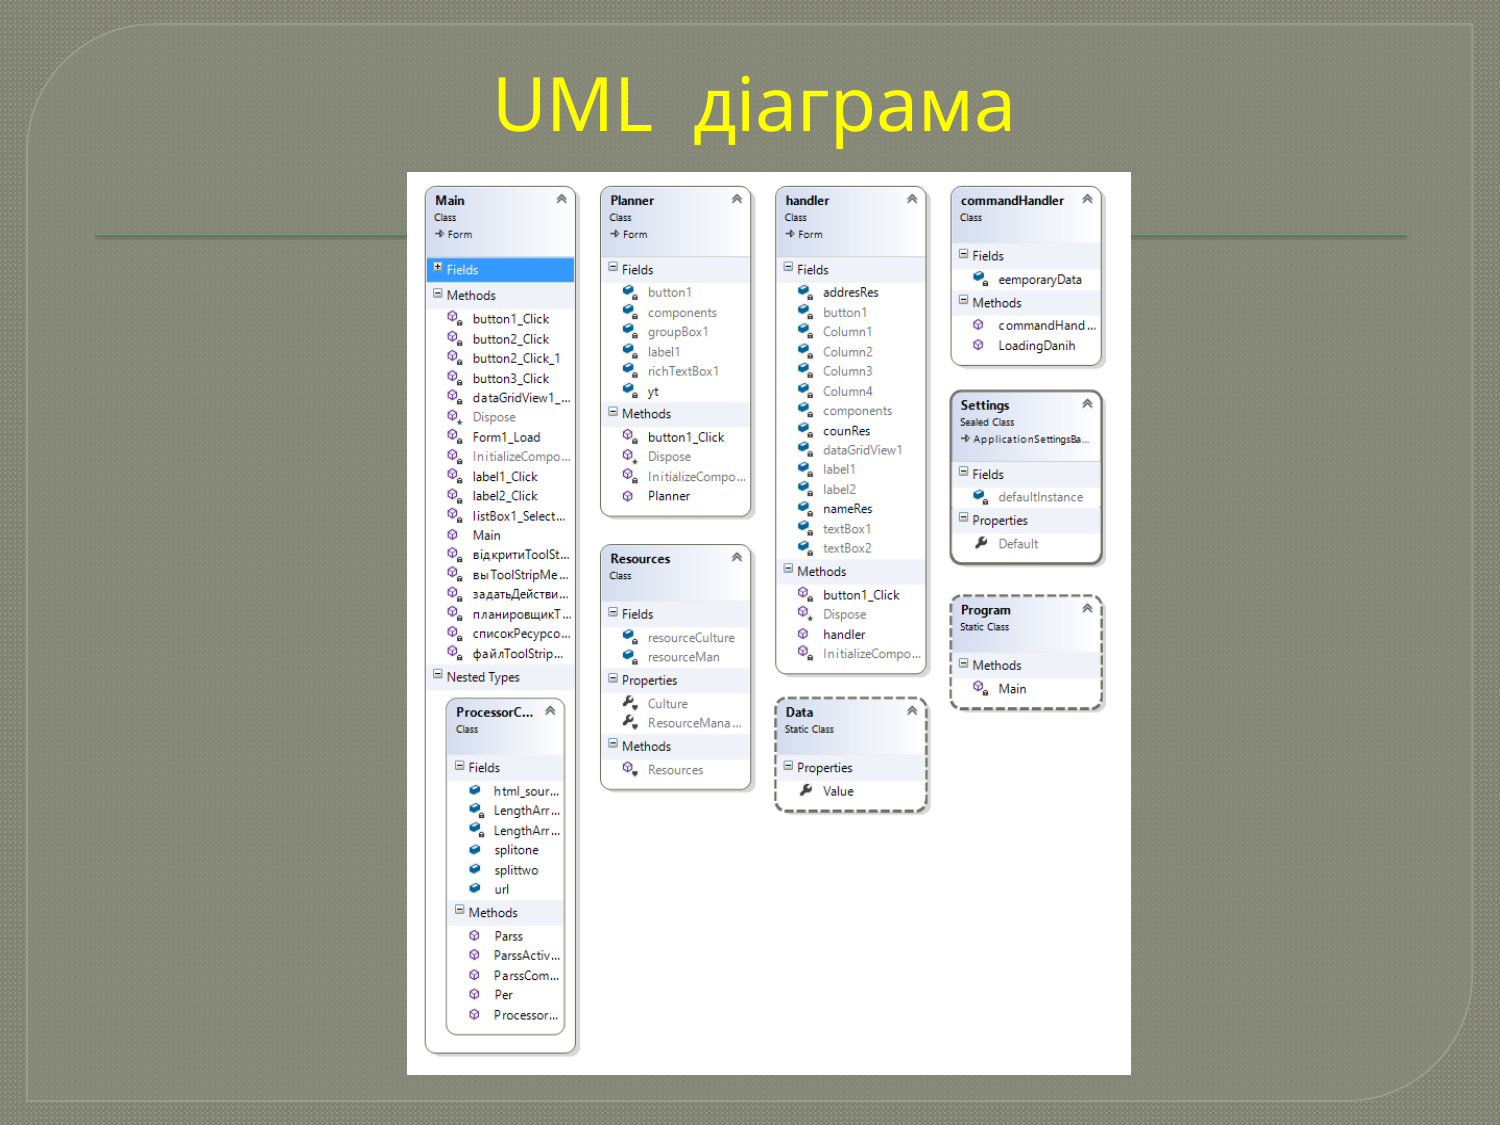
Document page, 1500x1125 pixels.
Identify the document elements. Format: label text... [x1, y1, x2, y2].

title UML діаграма [0, 0, 1500, 154]
picture [407, 172, 1132, 1075]
